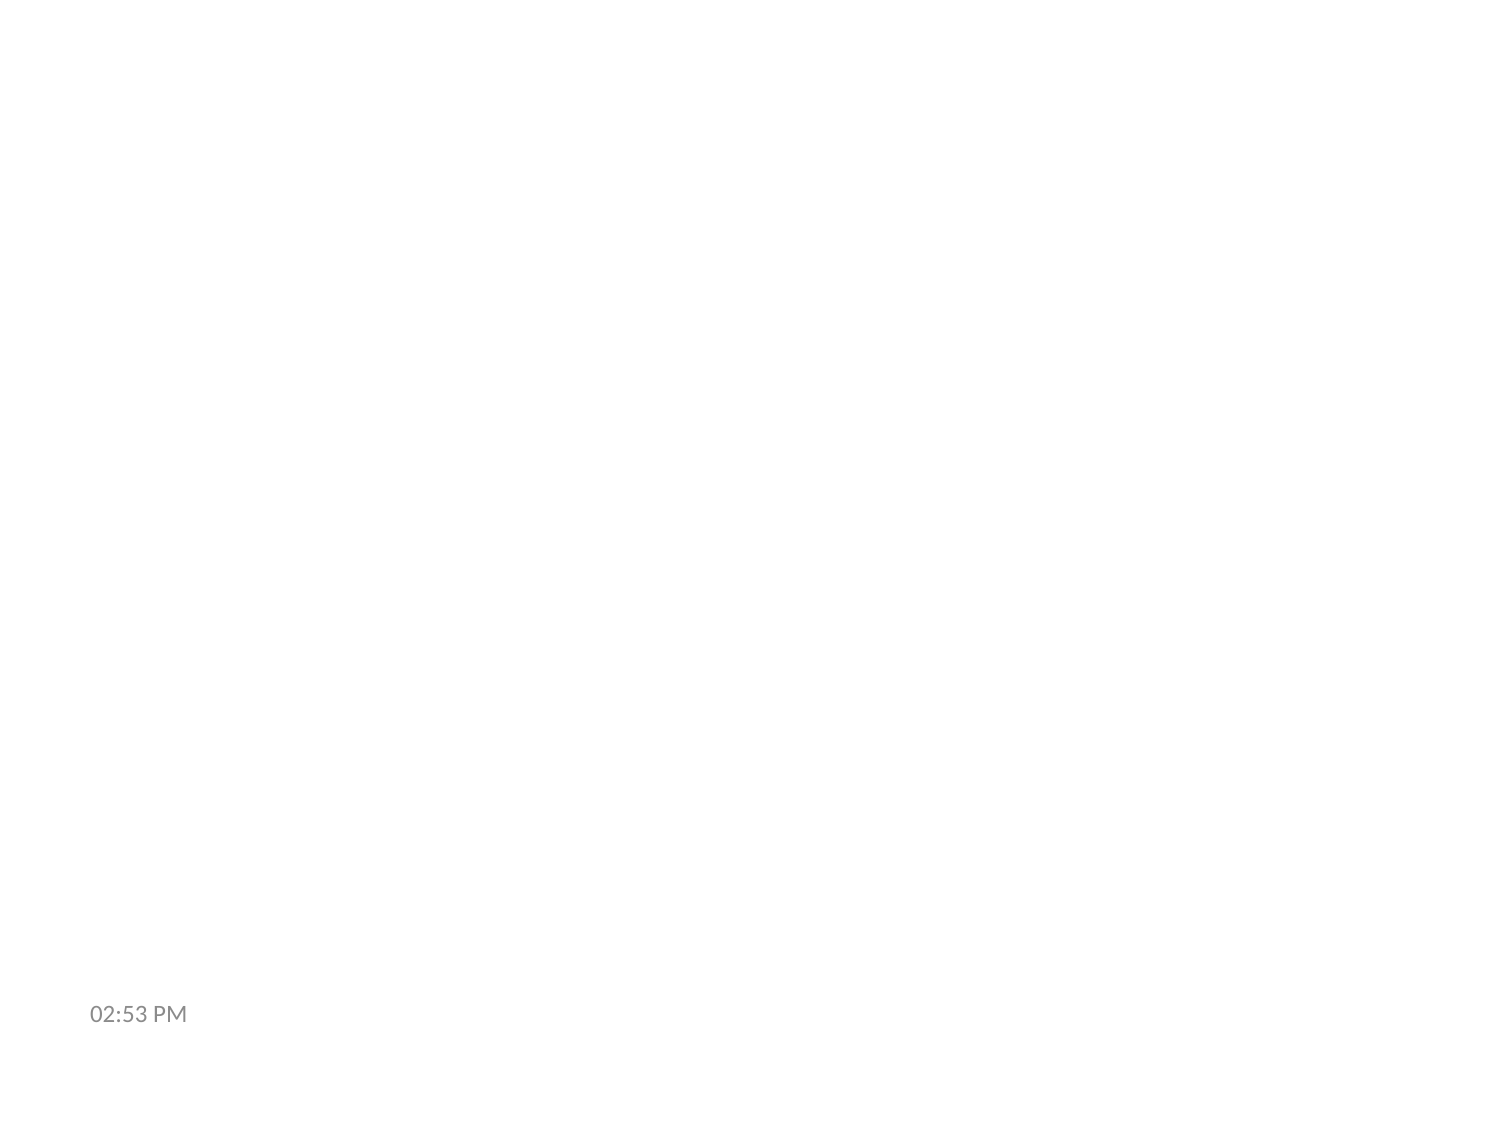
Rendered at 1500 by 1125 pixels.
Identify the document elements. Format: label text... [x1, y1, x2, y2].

text_box 3:35 PM [75, 982, 425, 1043]
